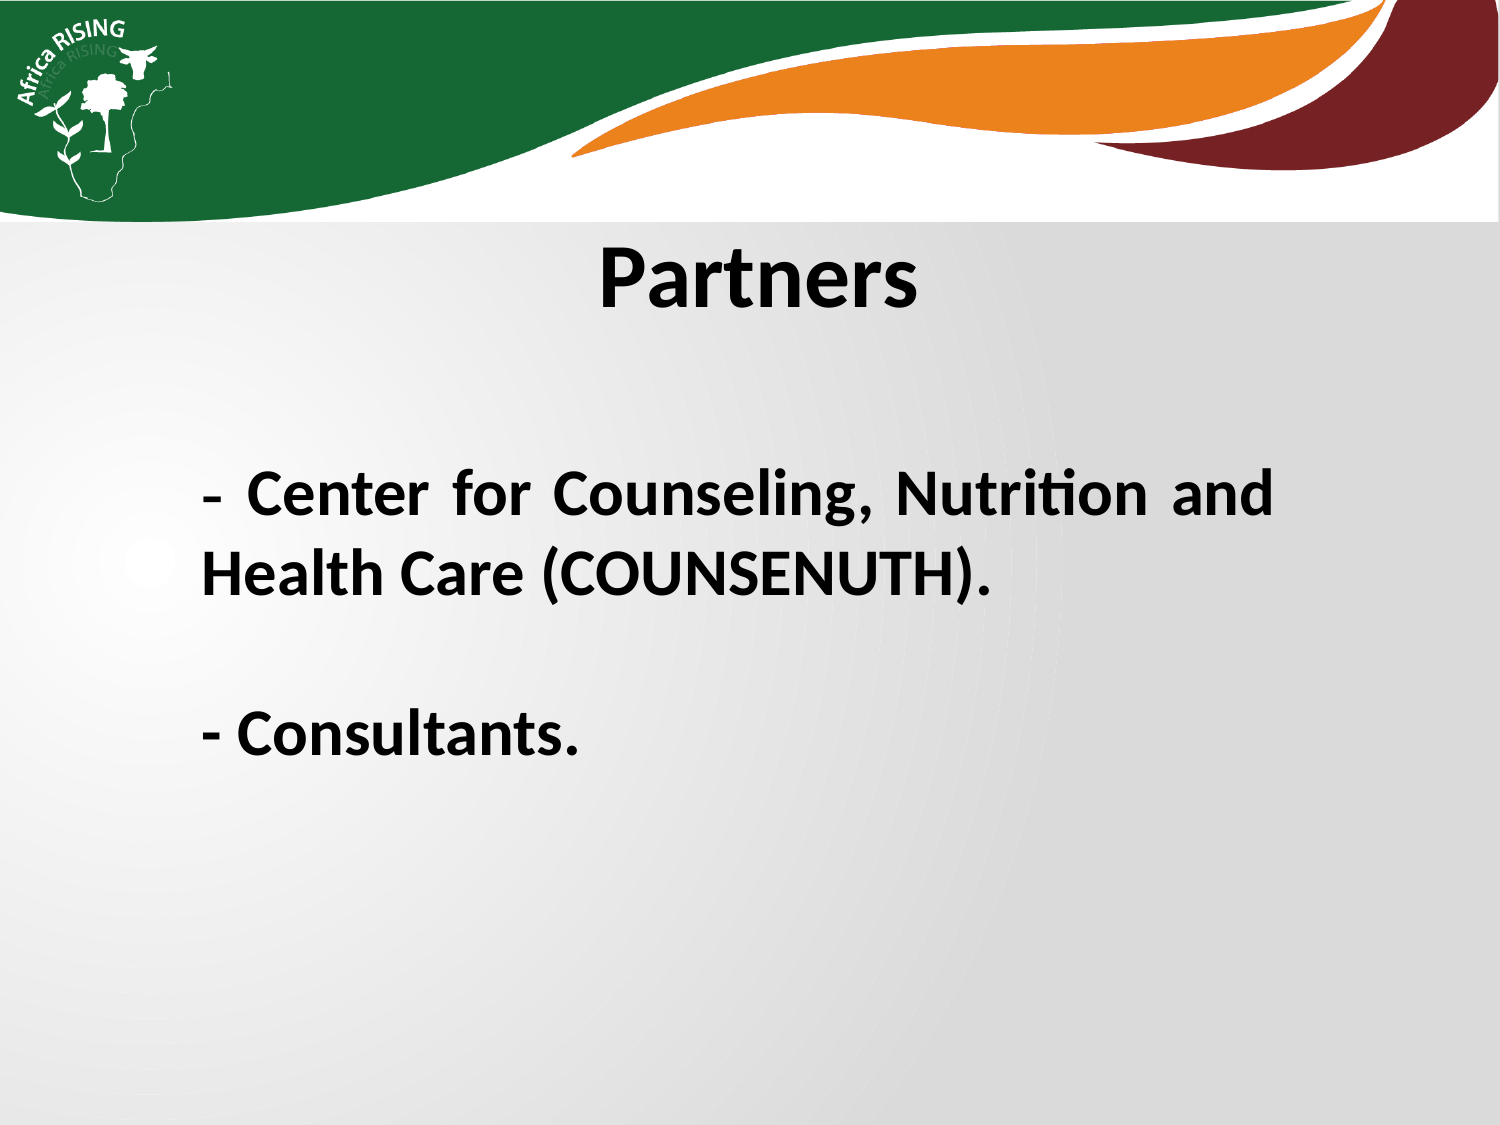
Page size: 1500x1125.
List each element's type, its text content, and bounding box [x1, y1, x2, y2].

text_box - Center for Counseling, Nutrition and Health Care (COUNSENUTH). - Consultants. [112, 441, 1400, 776]
picture [0, 0, 1499, 222]
list Partners [112, 208, 1388, 346]
